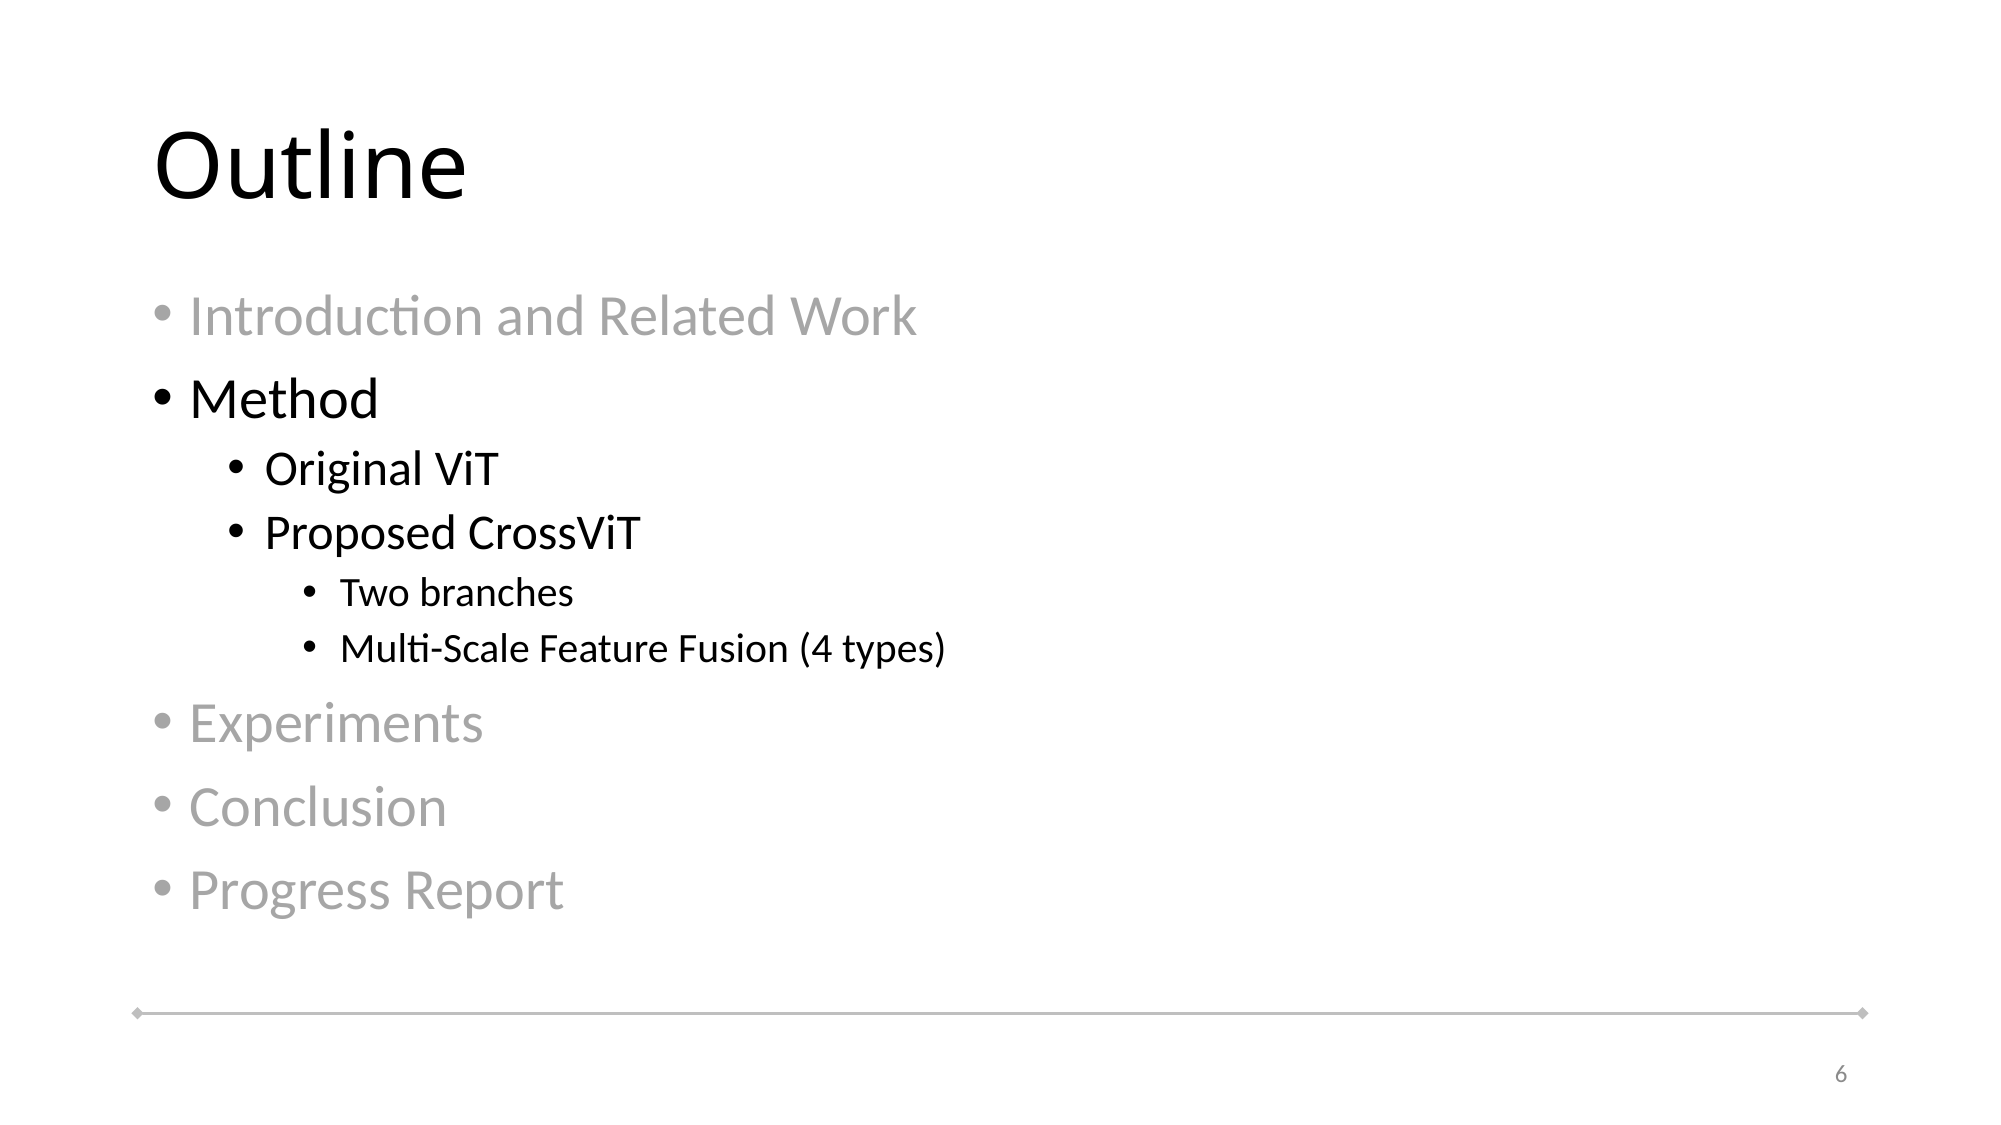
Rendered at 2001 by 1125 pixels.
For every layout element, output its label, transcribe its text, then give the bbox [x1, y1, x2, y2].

slide_number 6 [1412, 1042, 1863, 1103]
title Outline [137, 59, 1863, 277]
list Introduction and Related Work Method Original ViT Proposed CrossViT Two branches Multi-Scale Feature Fusion (4 types) Experiments Conclusion Progress Report [137, 277, 1863, 1012]
